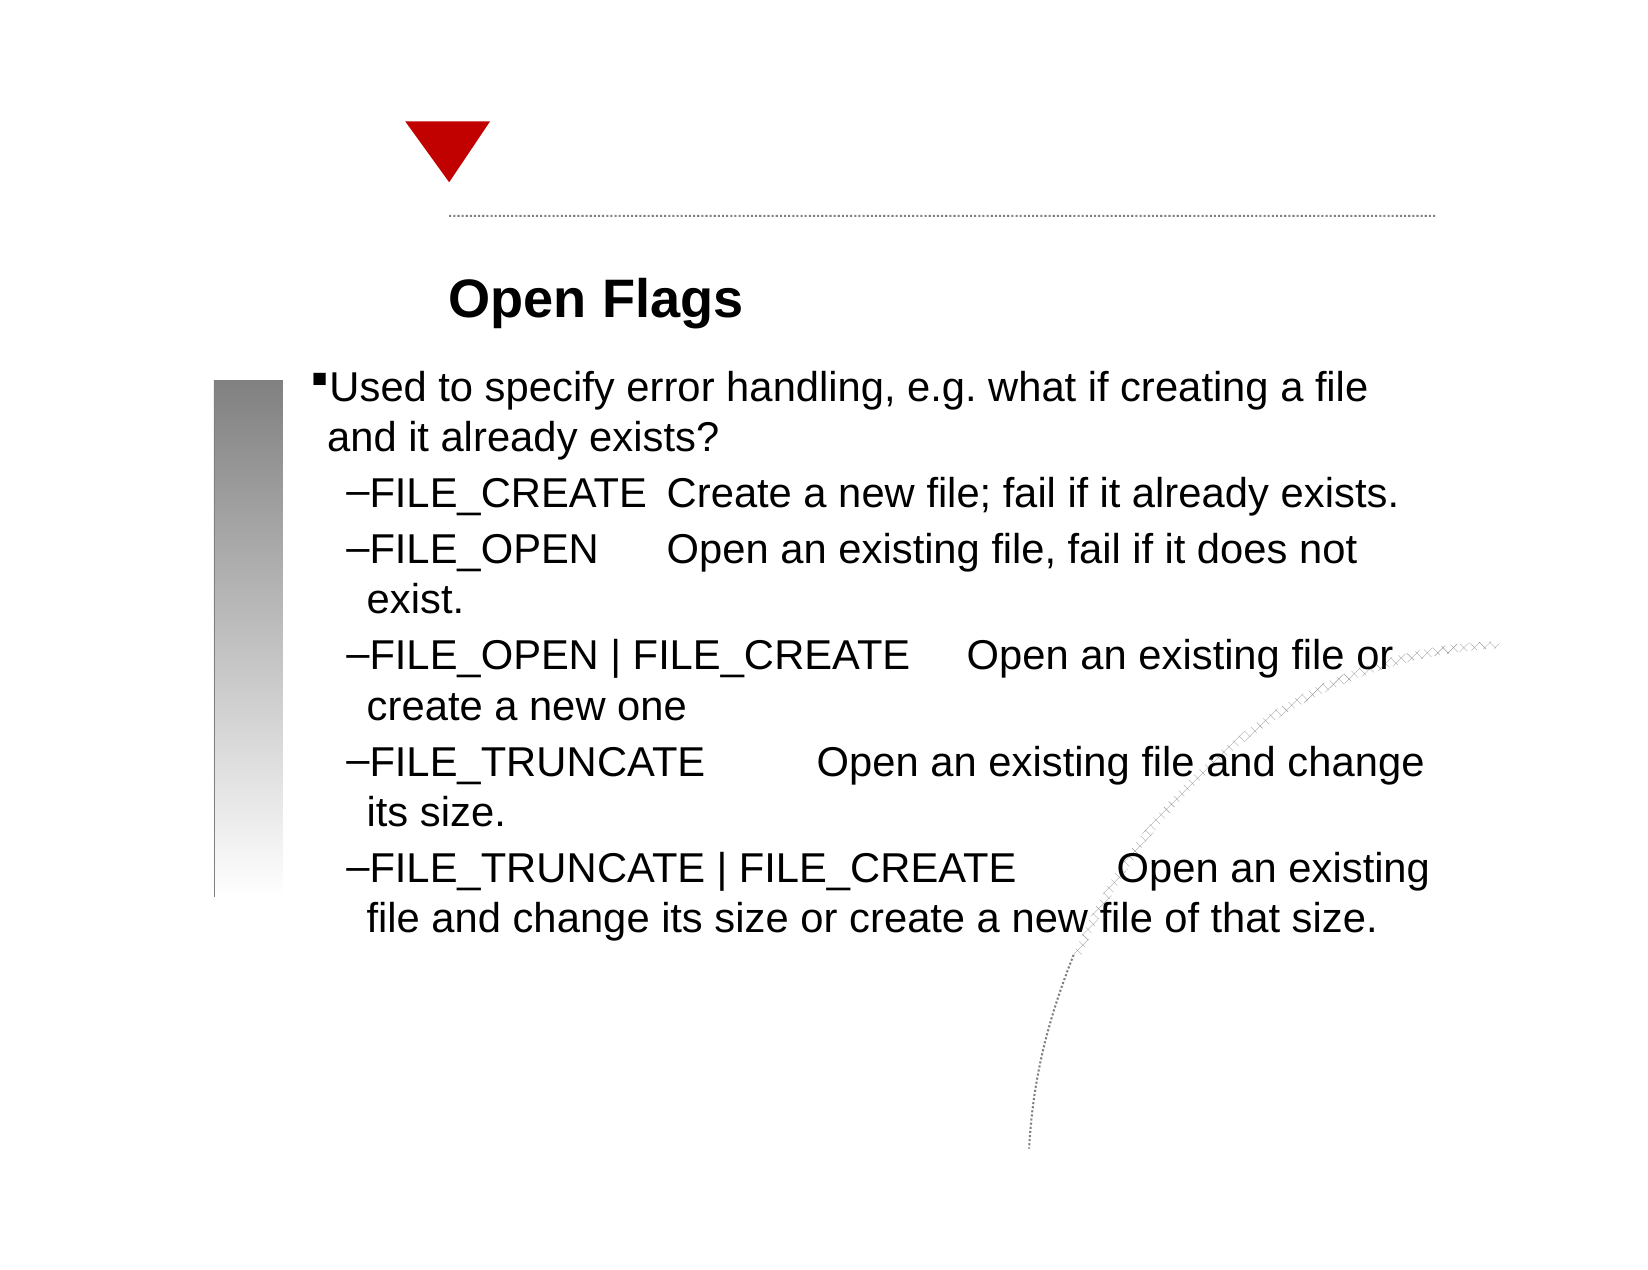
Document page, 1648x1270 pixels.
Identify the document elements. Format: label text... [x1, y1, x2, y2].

text_box Used to specify error handling, e.g. what if creating a file and it already exists? FILE_CREATE Create a new file; fail if it already exists. FILE_OPEN Open an existing file, fail if it does not exist. FILE_OPEN | FILE_CREATE Open an existing file or create a new one FILE_TRUNCATE Open an existing file and change its size. FILE_TRUNCATE | FILE_CREATE Open an existing file and change its size or create a new file of that size. [310, 359, 1434, 941]
text_box Open Flags [448, 263, 1439, 329]
